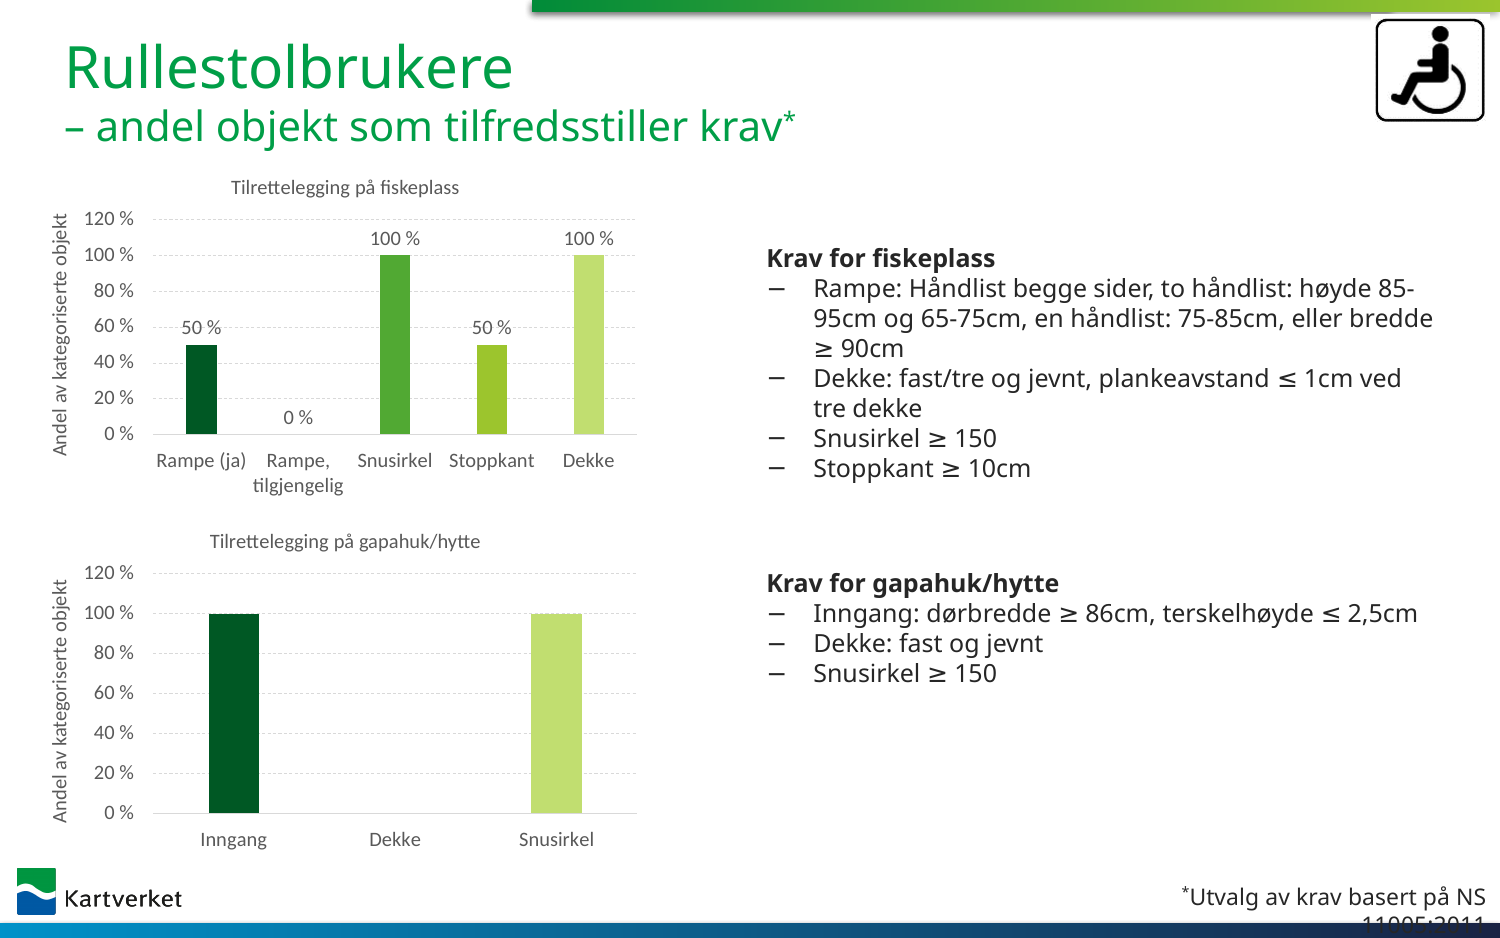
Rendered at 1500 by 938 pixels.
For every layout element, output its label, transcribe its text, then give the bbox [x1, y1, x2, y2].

text_box *Utvalg av krav basert på NS 11005:2011 [1068, 873, 1500, 938]
text_box Krav for gapahuk/hytte Inngang: dørbredde ≥ 86cm, terskelhøyde ≤ 2,5cm Dekke: fast og jevnt Snusirkel ≥ 150 [751, 560, 1452, 695]
text_box Krav for fiskeplass Rampe: Håndlist begge sider, to håndlist: høyde 85-95cm og 65-75cm, en håndlist: 75-85cm, eller bredde ≥ 90cm Dekke: fast/tre og jevnt, plankeavstand ≤ 1cm ved tre dekke Snusirkel ≥ 150 Stoppkant ≥ 10cm [751, 235, 1452, 490]
picture [41, 520, 650, 859]
picture [41, 166, 650, 505]
text_box Rullestolbrukere – andel objekt som tilfredsstiller krav* [49, 29, 1431, 158]
picture [1371, 13, 1491, 127]
